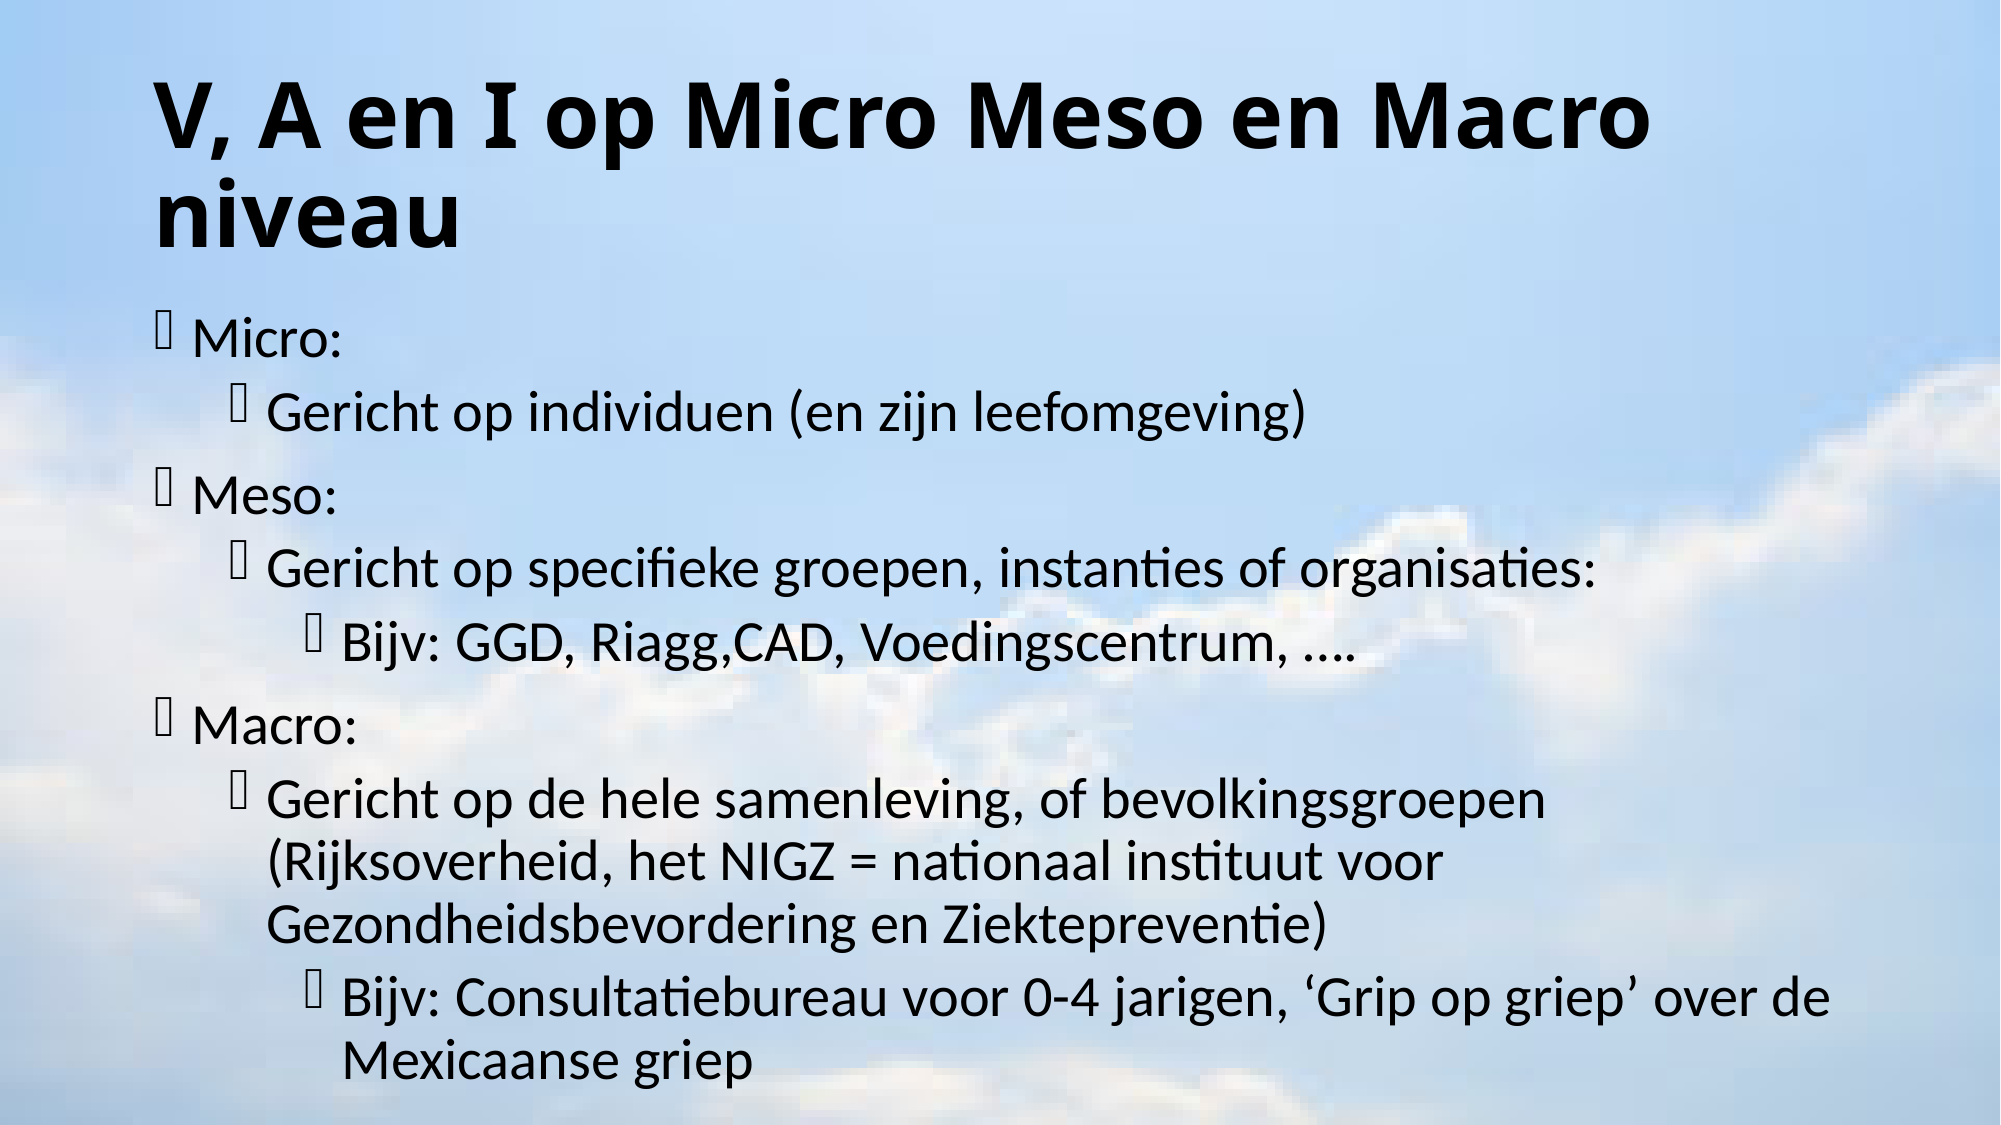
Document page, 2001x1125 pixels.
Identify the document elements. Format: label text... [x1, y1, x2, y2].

title V, A en I op Micro Meso en Macro niveau [138, 60, 1864, 278]
picture [0, 0, 2001, 1125]
list Micro: Gericht op individuen (en zijn leefomgeving) Meso: Gericht op specifieke groepen, instanties of organisaties: Bijv: GGD, Riagg,CAD, Voedingscentrum, …. Macro: Gericht op de hele samenleving, of bevolkingsgroepen (Rijksoverheid, het NIGZ = nationaal instituut voor Gezondheidsbevordering en Ziektepreventie) Bijv: Consultatiebureau voor 0-4 jarigen, ‘Grip op griep’ over de Mexicaanse griep [138, 299, 1864, 1125]
